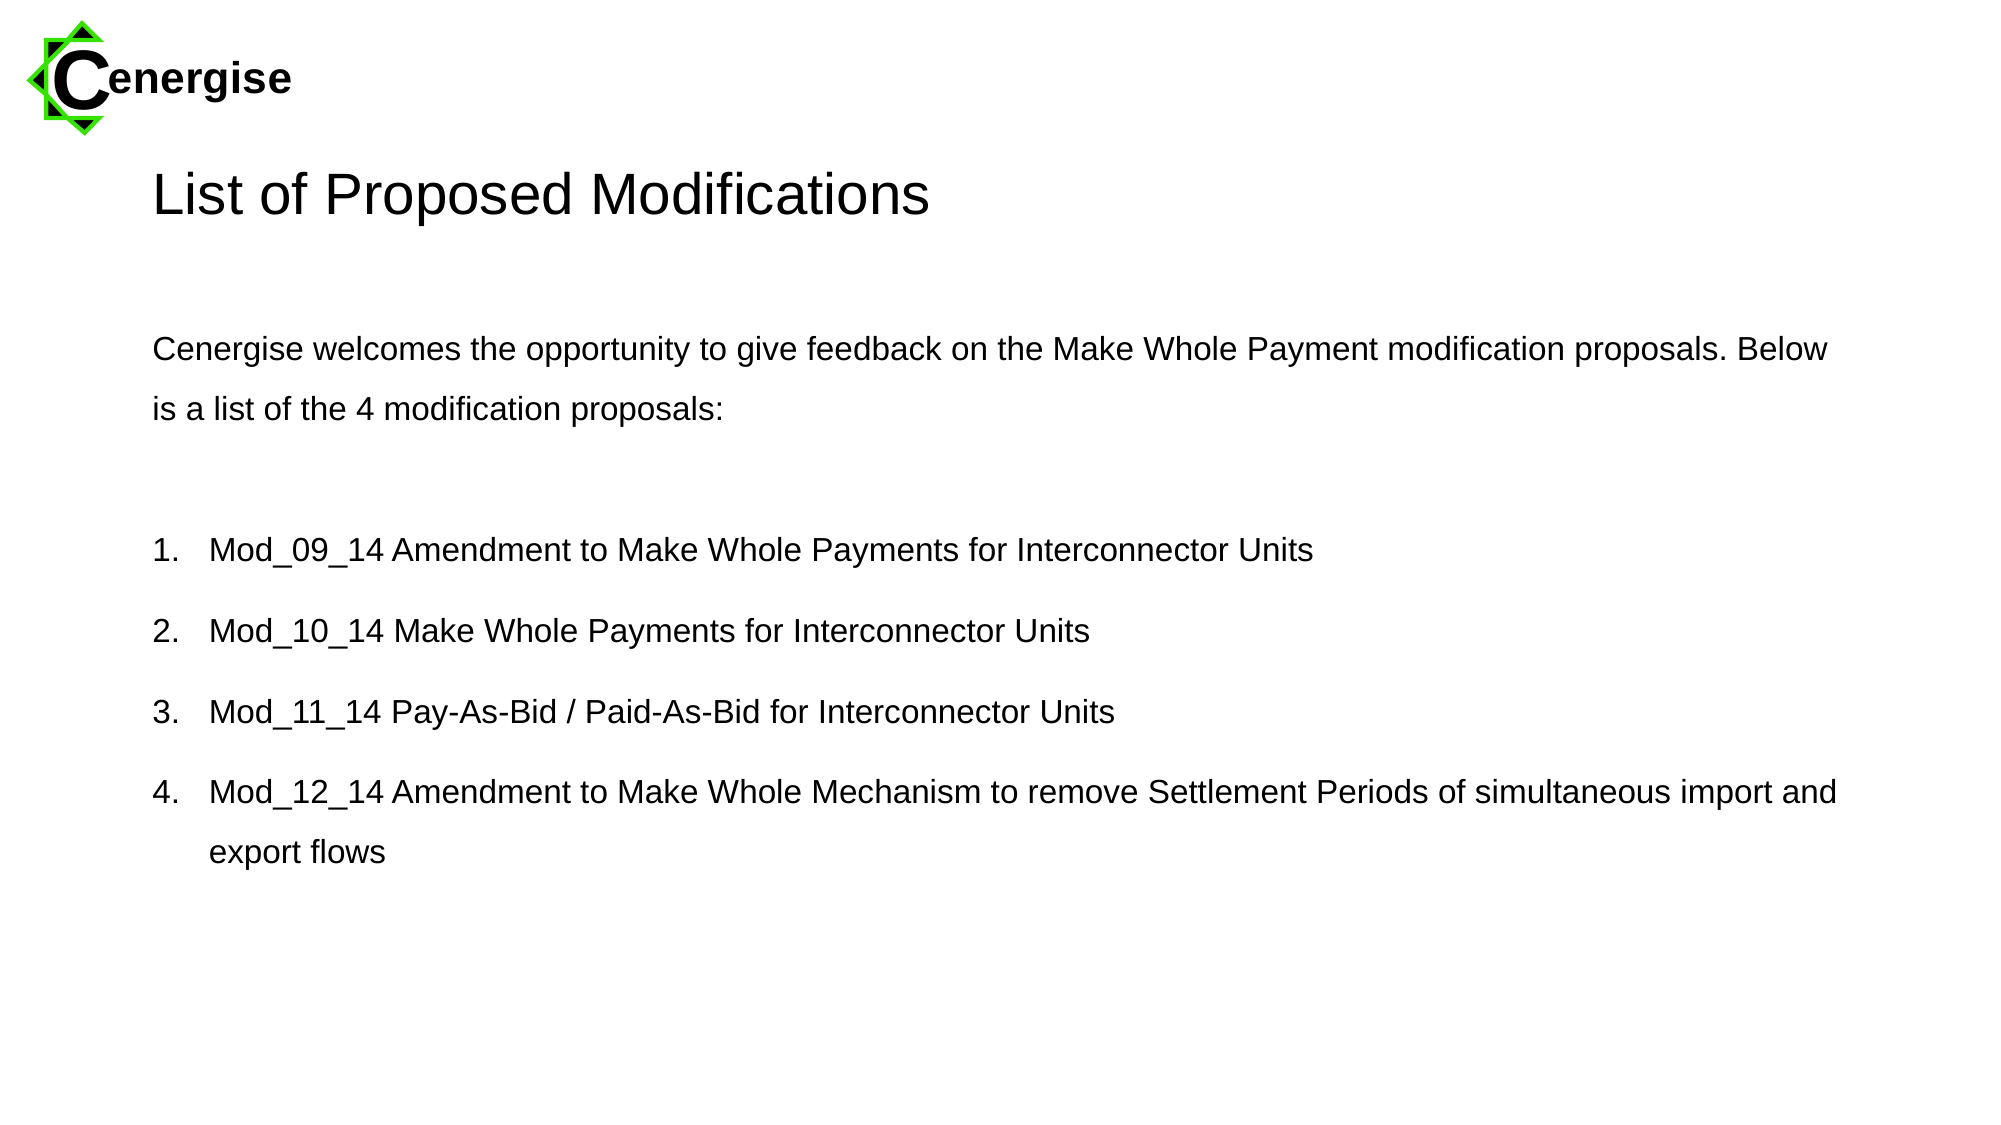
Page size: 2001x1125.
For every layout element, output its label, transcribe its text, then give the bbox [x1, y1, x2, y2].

title List of Proposed Modifications [137, 114, 1863, 278]
list Cenergise welcomes the opportunity to give feedback on the Make Whole Payment modification proposals. Below is a list of the 4 modification proposals: Mod_09_14 Amendment to Make Whole Payments for Interconnector Units Mod_10_14 Make Whole Payments for Interconnector Units Mod_11_14 Pay-As-Bid / Paid-As-Bid for Interconnector Units Mod_12_14 Amendment to Make Whole Mechanism to remove Settlement Periods of simultaneous import and export flows [137, 299, 1863, 1014]
